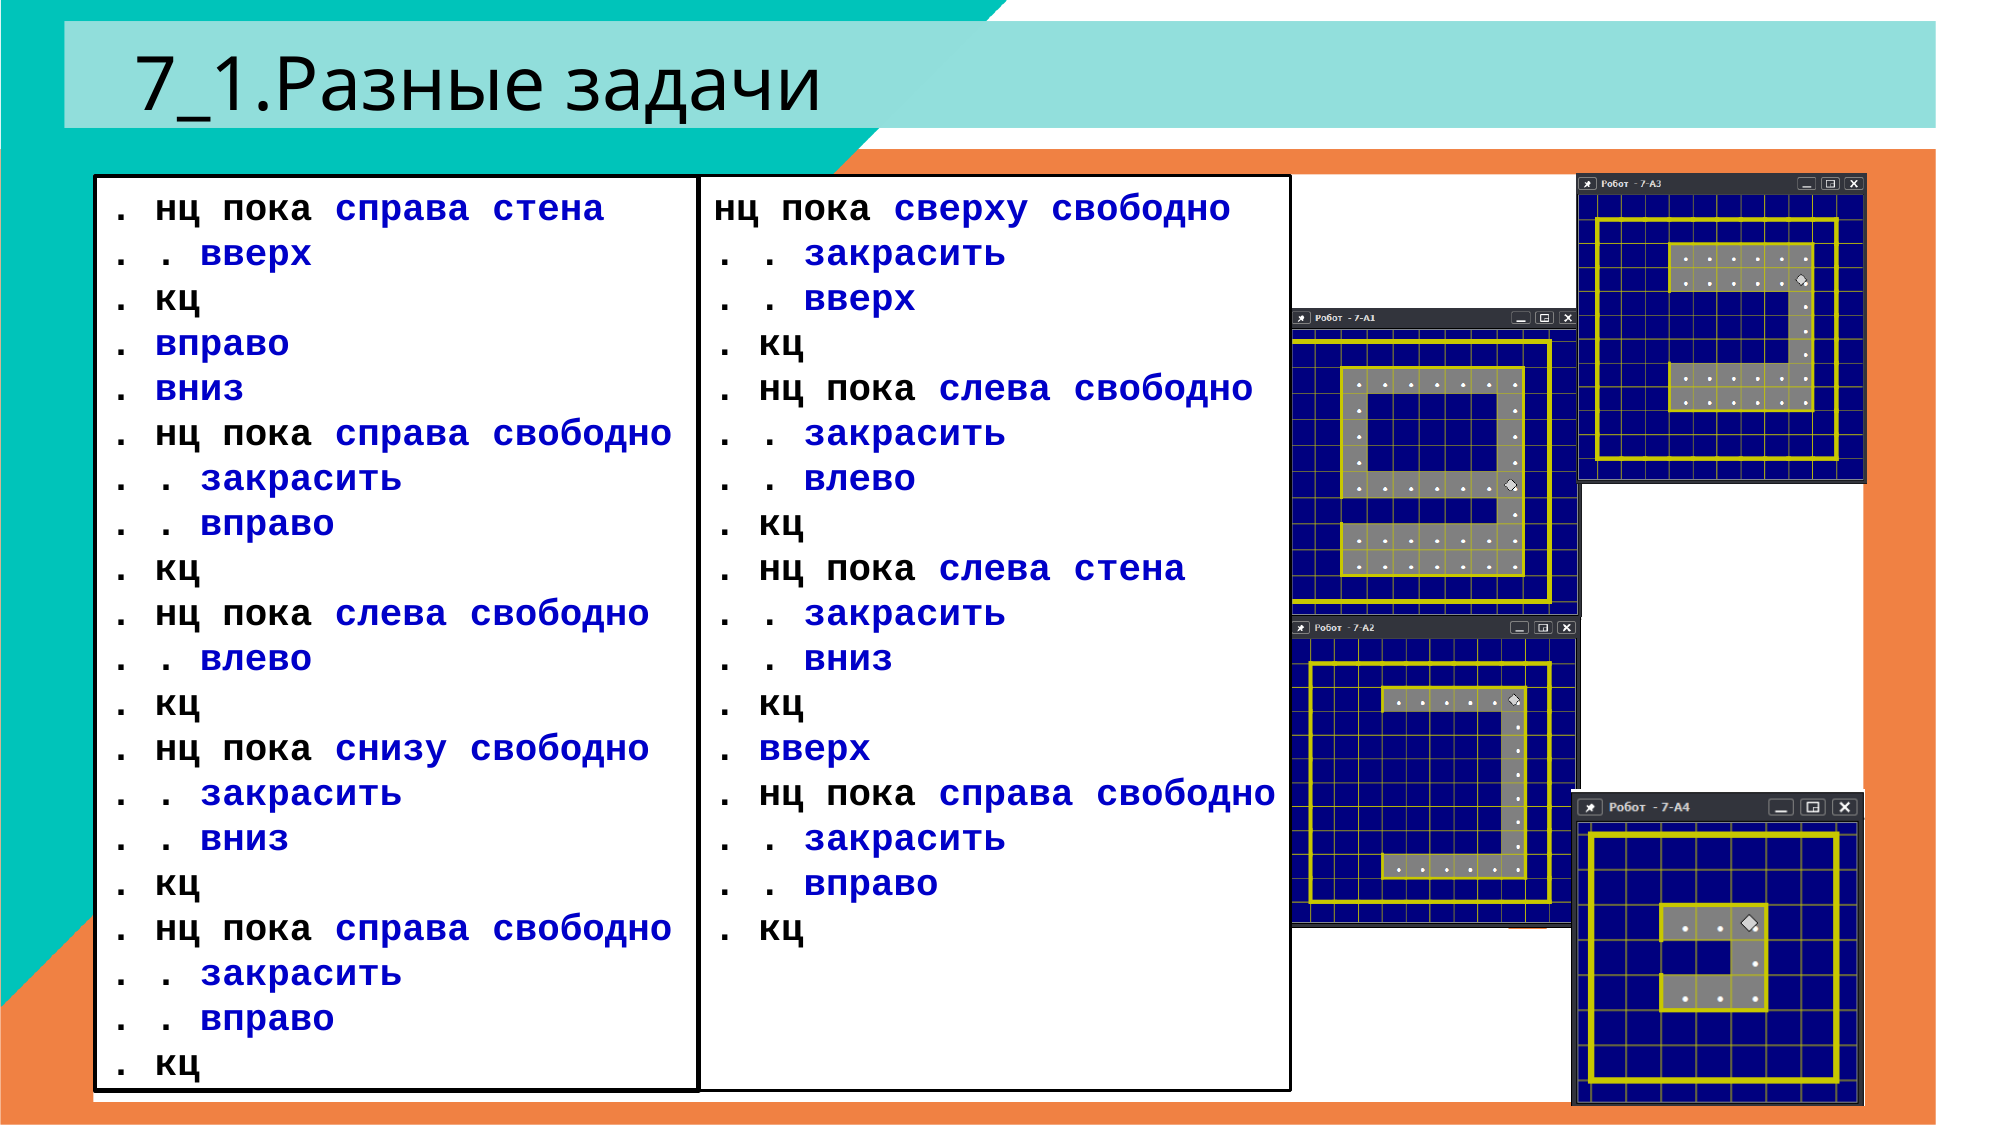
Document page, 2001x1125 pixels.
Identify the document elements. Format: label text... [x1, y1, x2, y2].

picture [0, 0, 1936, 1125]
text_box 7_1.Разные задачи [1007, 128, 1820, 133]
